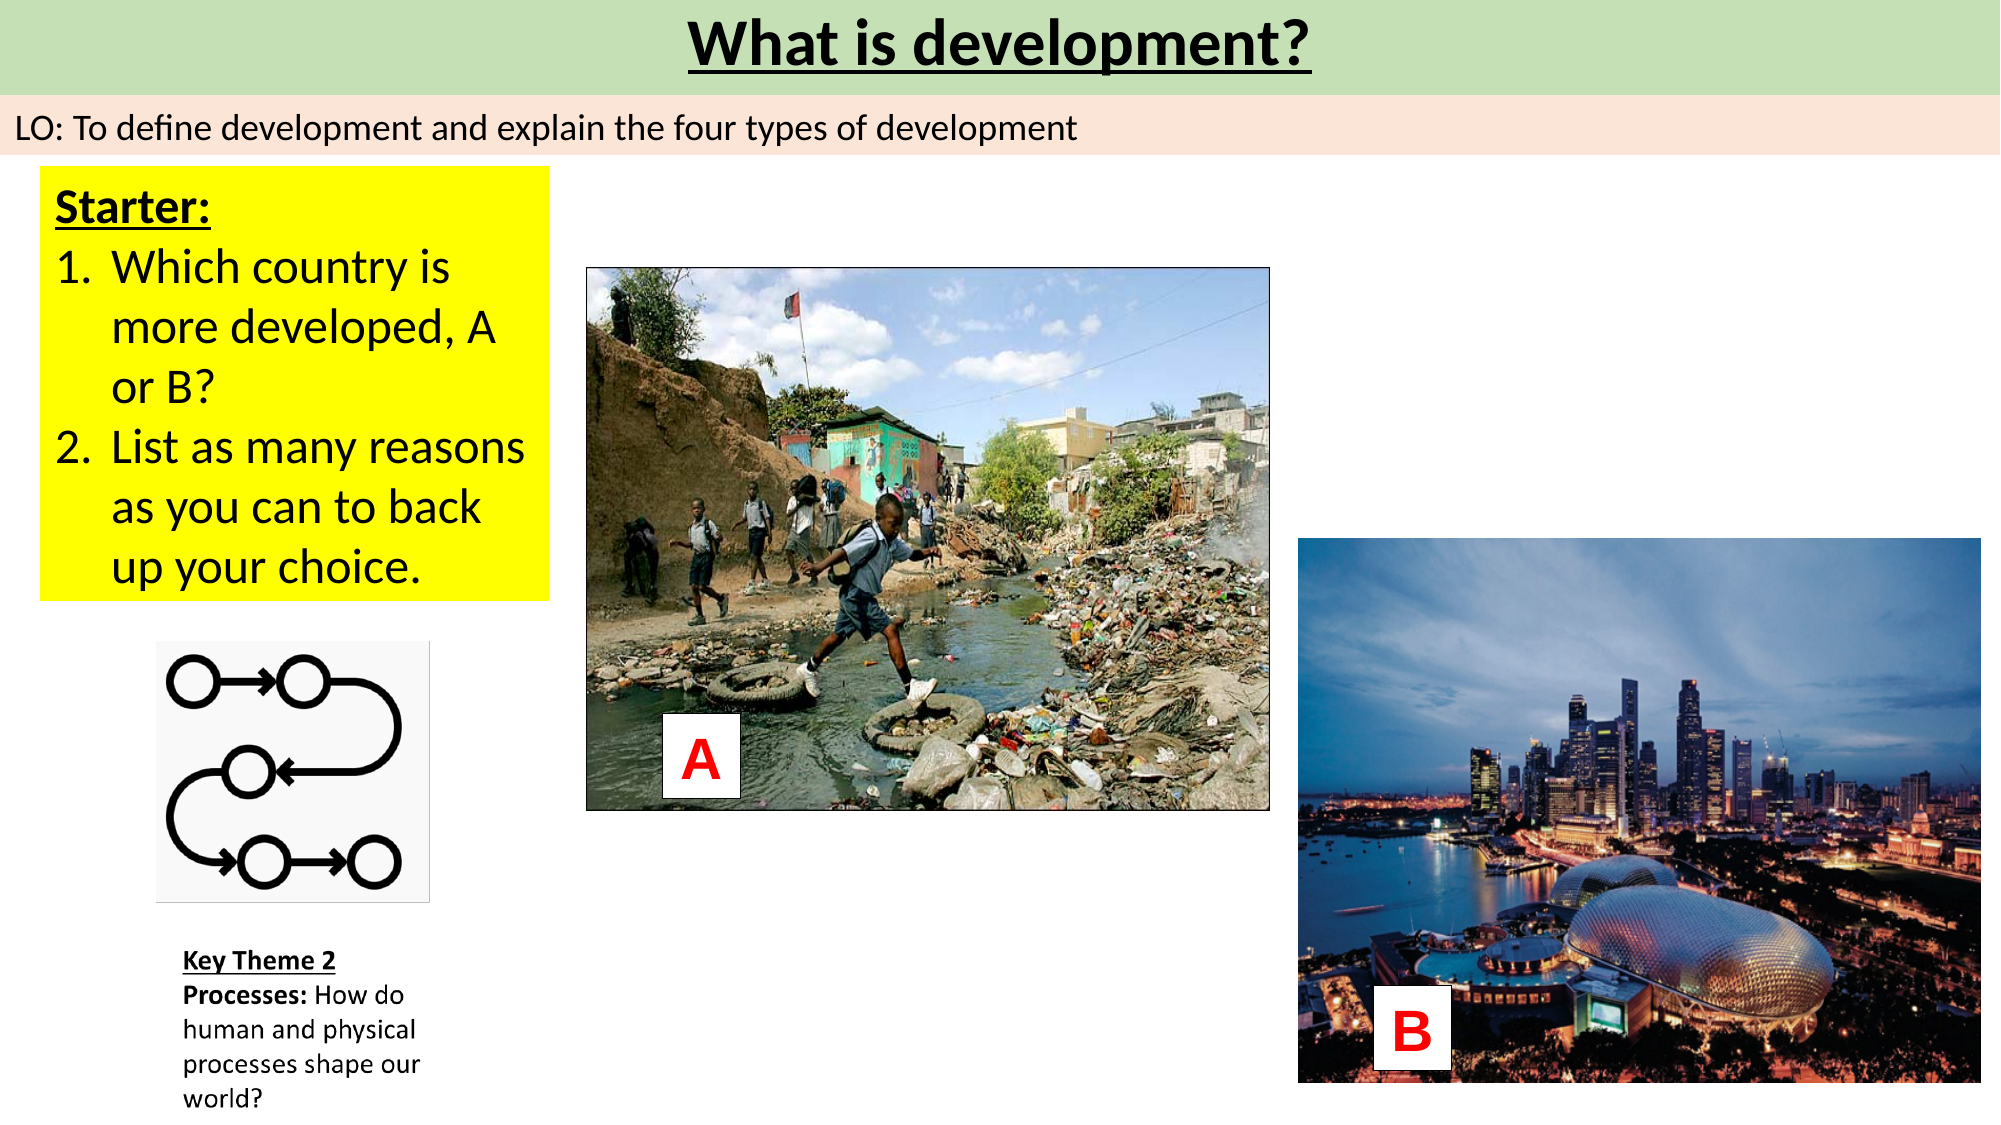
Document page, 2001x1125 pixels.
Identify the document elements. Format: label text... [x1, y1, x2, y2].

picture [1298, 538, 1981, 1083]
text_box Starter: Which country is more developed, A or B? List as many reasons as you can to back up your choice. [40, 166, 550, 601]
subtitle What is development? [0, 0, 2000, 95]
text_box LO: To define development and explain the four types of development [0, 95, 2000, 155]
picture [1298, 750, 1306, 759]
picture [586, 267, 1270, 811]
picture [156, 641, 465, 1125]
